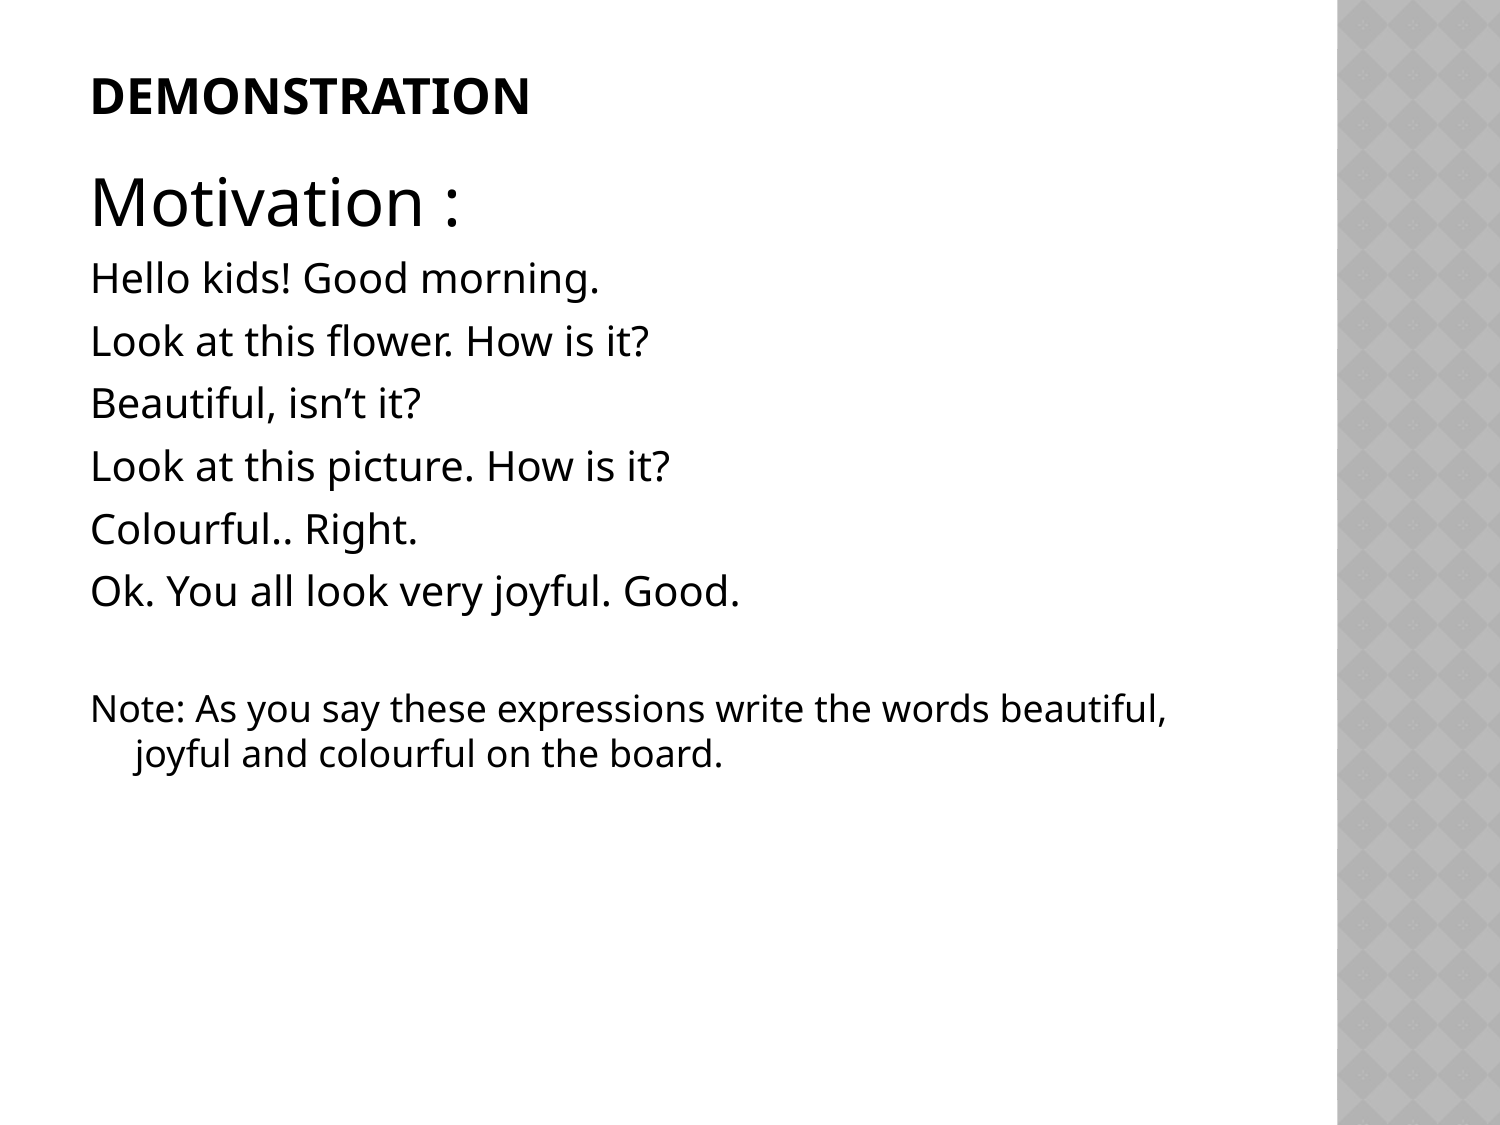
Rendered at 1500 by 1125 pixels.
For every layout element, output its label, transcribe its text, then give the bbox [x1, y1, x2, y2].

list Motivation : Hello kids! Good morning. Look at this flower. How is it? Beautiful, isn’t it? Look at this picture. How is it? Colourful.. Right. Ok. You all look very joyful. Good. Note: As you say these expressions write the words beautiful, joyful and colourful on the board. [75, 152, 1263, 1068]
title Demonstration [82, 35, 1285, 125]
